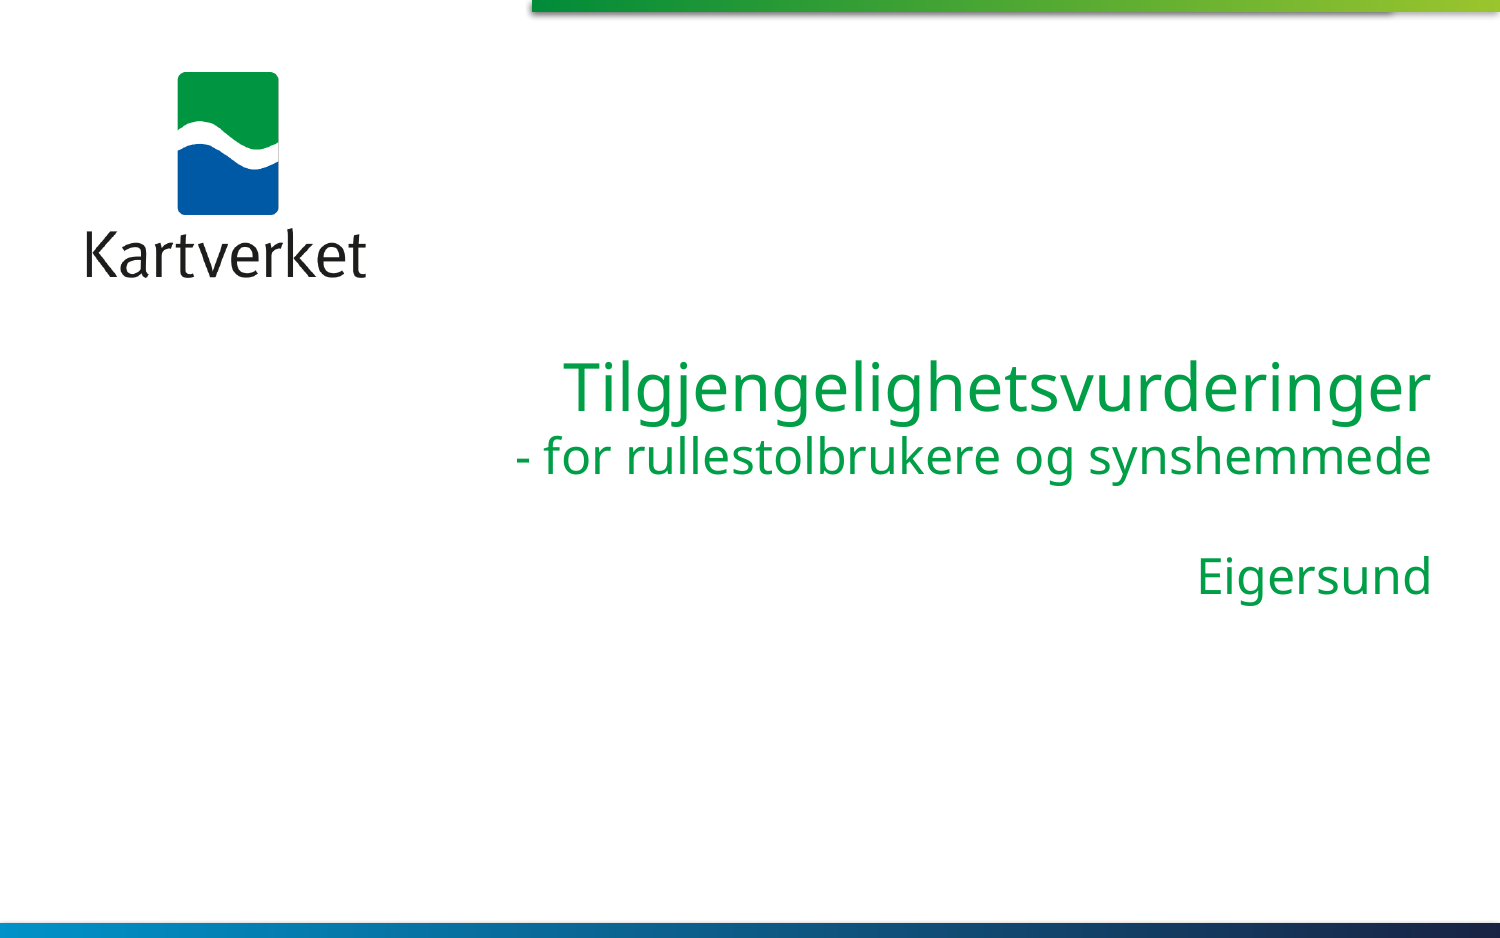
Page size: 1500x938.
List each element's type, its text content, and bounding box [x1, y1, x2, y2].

text_box Tilgjengelighetsvurderinger - for rullestolbrukere og synshemmede Eigersund [66, 337, 1449, 613]
